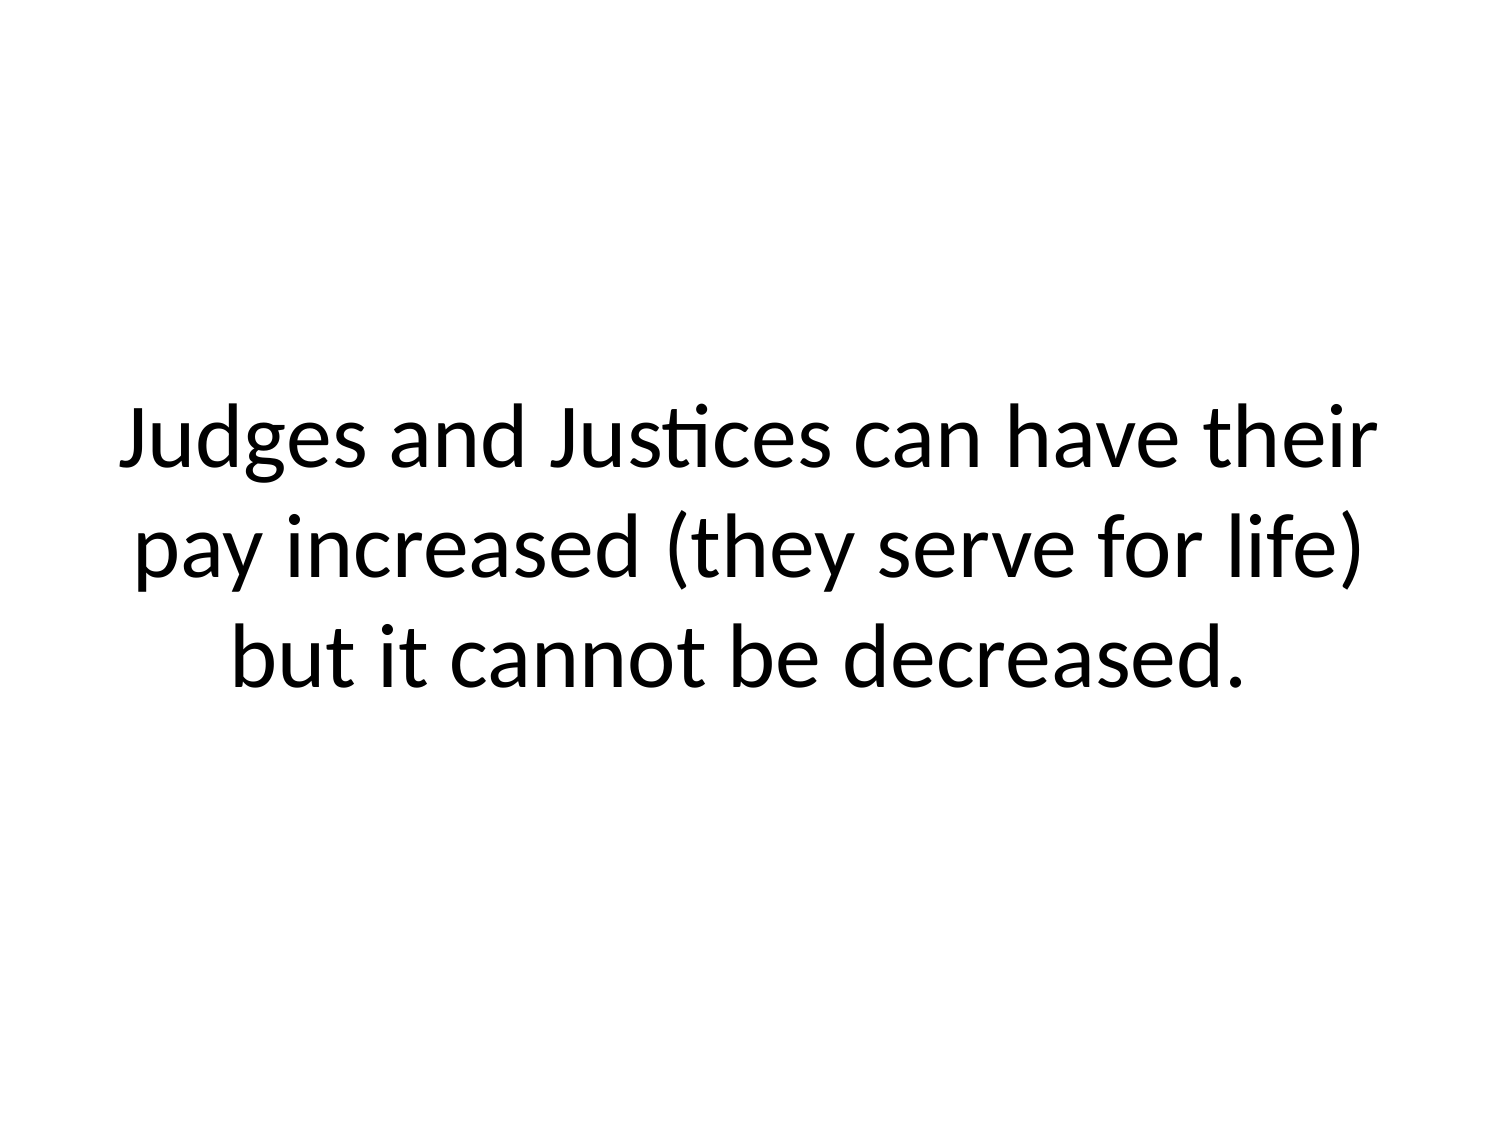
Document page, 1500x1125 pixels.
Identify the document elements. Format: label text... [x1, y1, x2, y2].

title Judges and Justices can have their pay increased (they serve for life) but it cannot be decreased. [74, 44, 1426, 1038]
